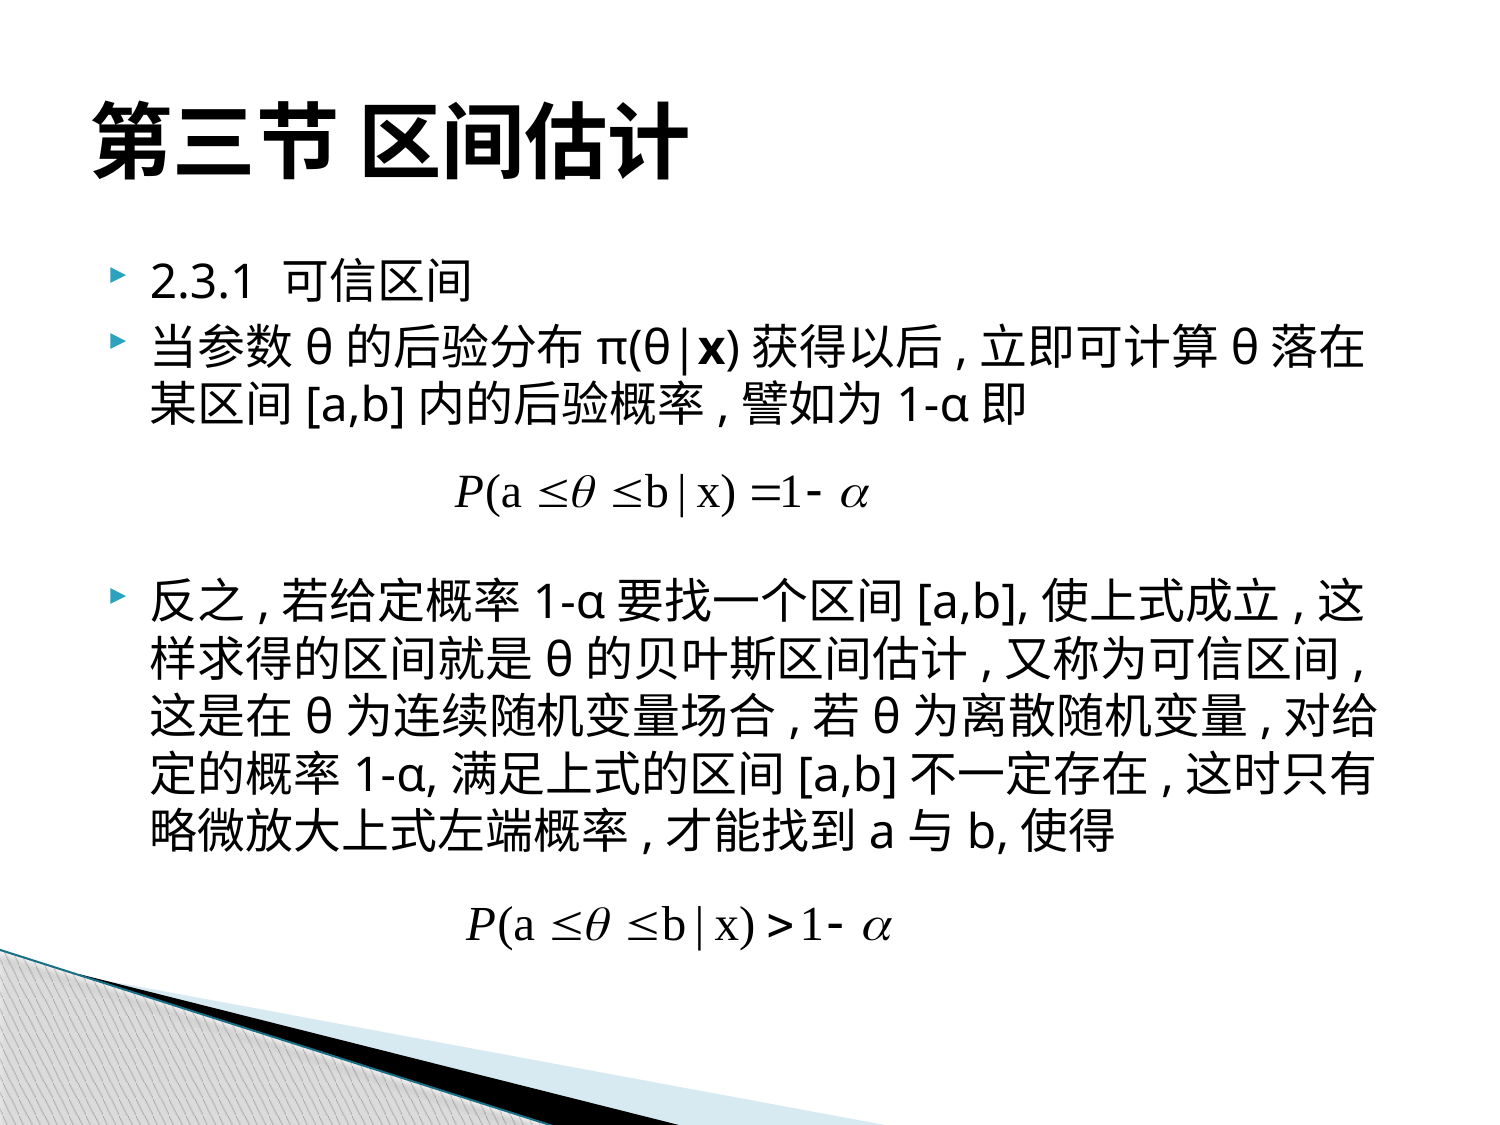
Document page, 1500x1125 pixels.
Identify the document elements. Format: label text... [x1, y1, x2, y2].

title 第三节 区间估计 [75, 45, 1425, 233]
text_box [456, 895, 903, 962]
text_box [445, 463, 880, 528]
list 2.3.1 可信区间 当参数θ的后验分布π(θ|x)获得以后,立即可计算θ落在某区间[a,b]内的后验概率,譬如为1-α即 反之,若给定概率1-α要找一个区间[a,b],使上式成立,这样求得的区间就是θ的贝叶斯区间估计,又称为可信区间,这是在θ为连续随机变量场合,若θ为离散随机变量,对给定的概率1-α,满足上式的区间[a,b]不一定存在,这时只有略微放大上式左端概率,才能找到a与b,使得 [75, 243, 1425, 1125]
